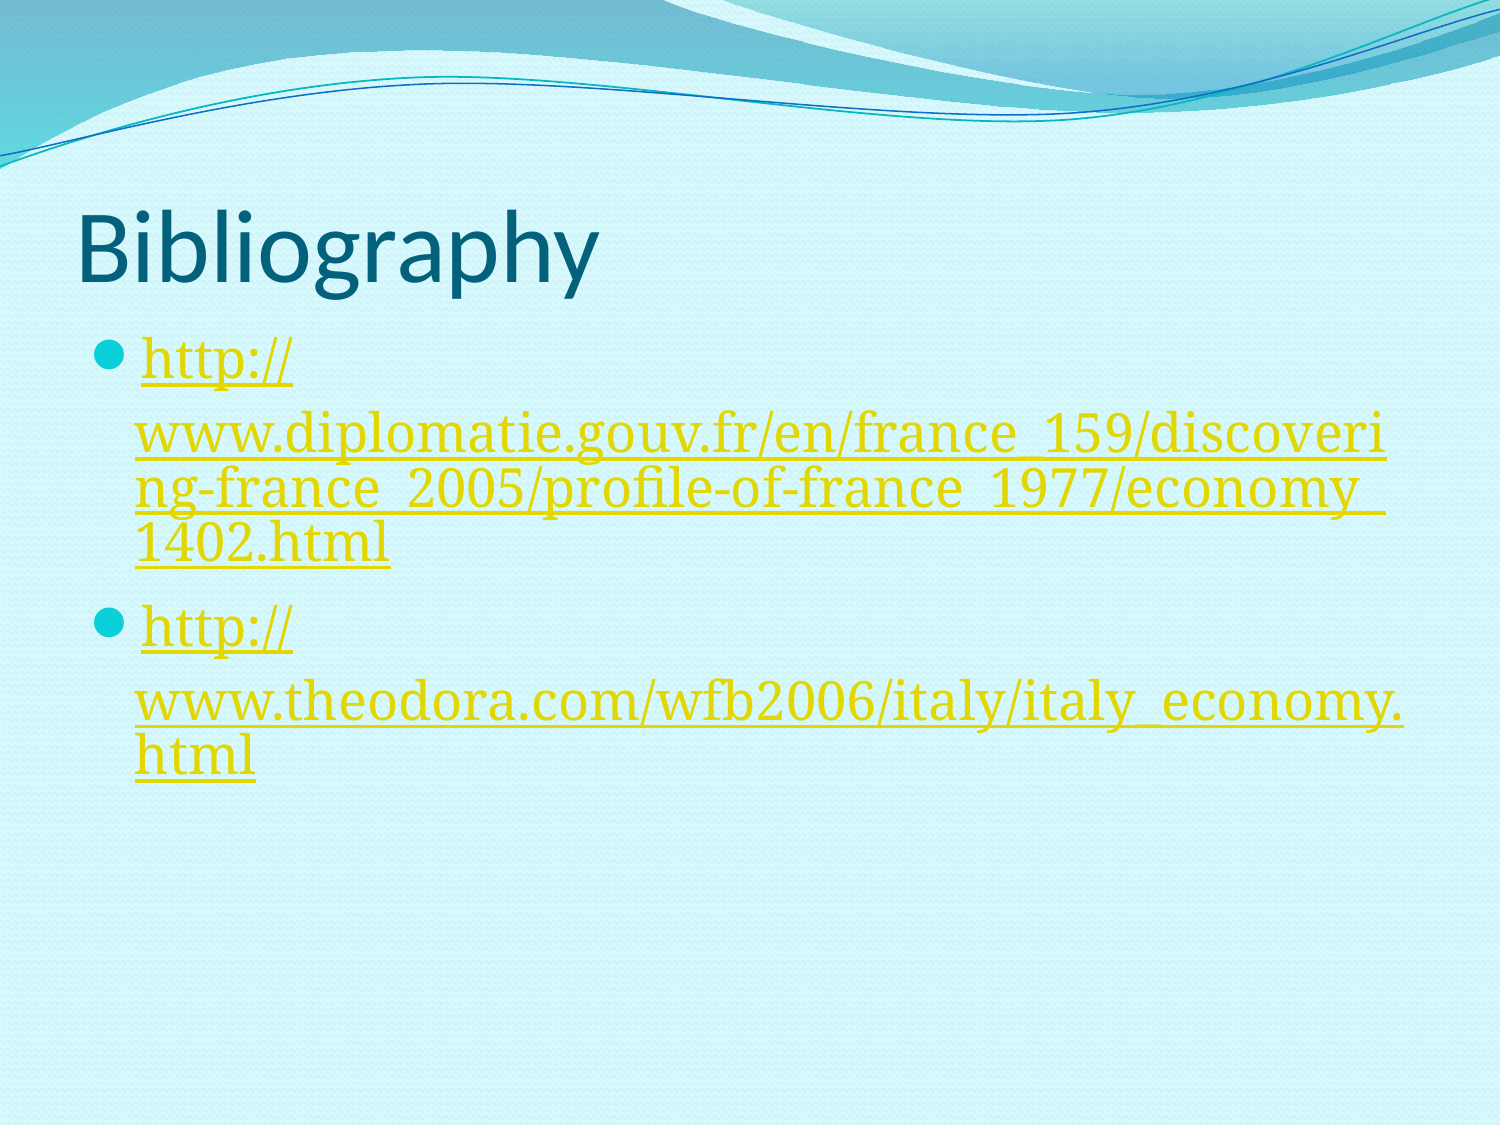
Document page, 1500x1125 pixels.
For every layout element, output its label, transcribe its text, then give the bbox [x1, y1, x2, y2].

list http://www.diplomatie.gouv.fr/en/france_159/discovering-france_2005/profile-of-france_1977/economy_1402.html http://www.theodora.com/wfb2006/italy/italy_economy.html [75, 317, 1425, 1038]
title Bibliography [75, 115, 1425, 303]
